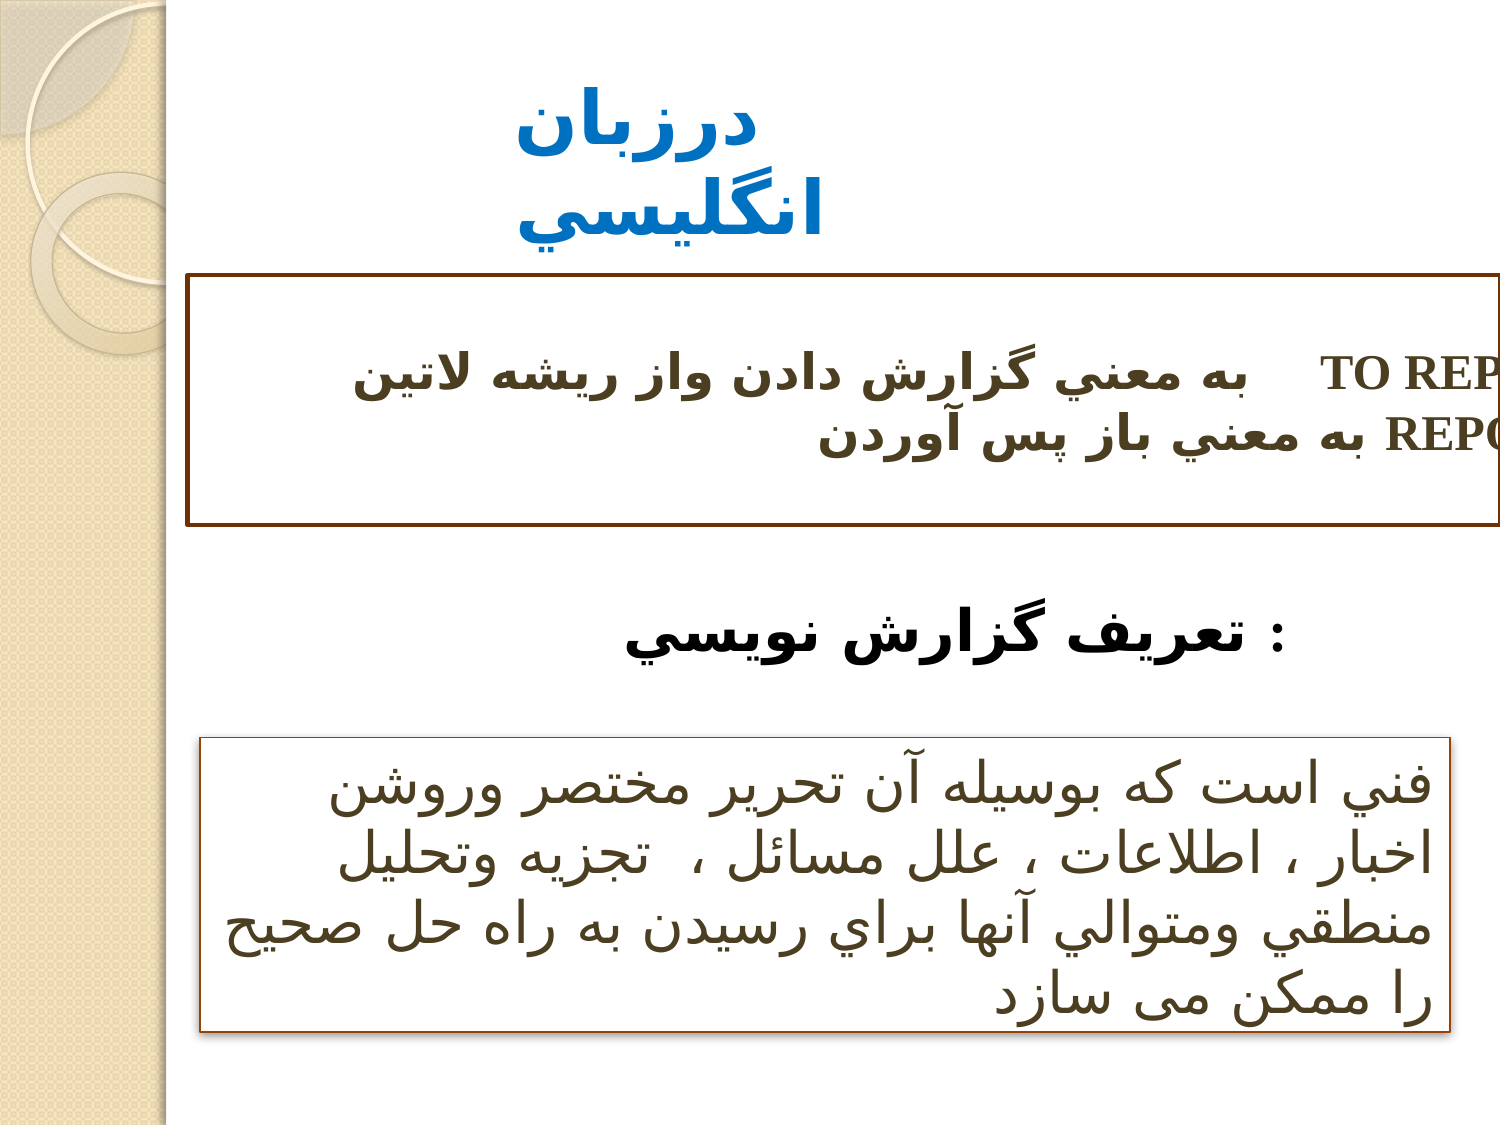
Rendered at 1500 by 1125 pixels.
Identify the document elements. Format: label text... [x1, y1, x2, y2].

text_box به معني گزارش دادن واز ريشه لاتين TO REPORTER به معني باز پس آوردن REPORTER [185, 273, 1500, 527]
text_box درزبان انگليسي [499, 62, 1025, 258]
text_box تعريف گزارش نويسي : [608, 586, 1434, 671]
text_box فني است كه بوسيله آن تحرير مختصر وروشن اخبار ، اطلاعات ، علل مسائل ، تجزيه وتحليل منطقي ومتوالي آنها براي رسيدن به راه حل صحيح را ممكن می سازد [199, 737, 1451, 1033]
